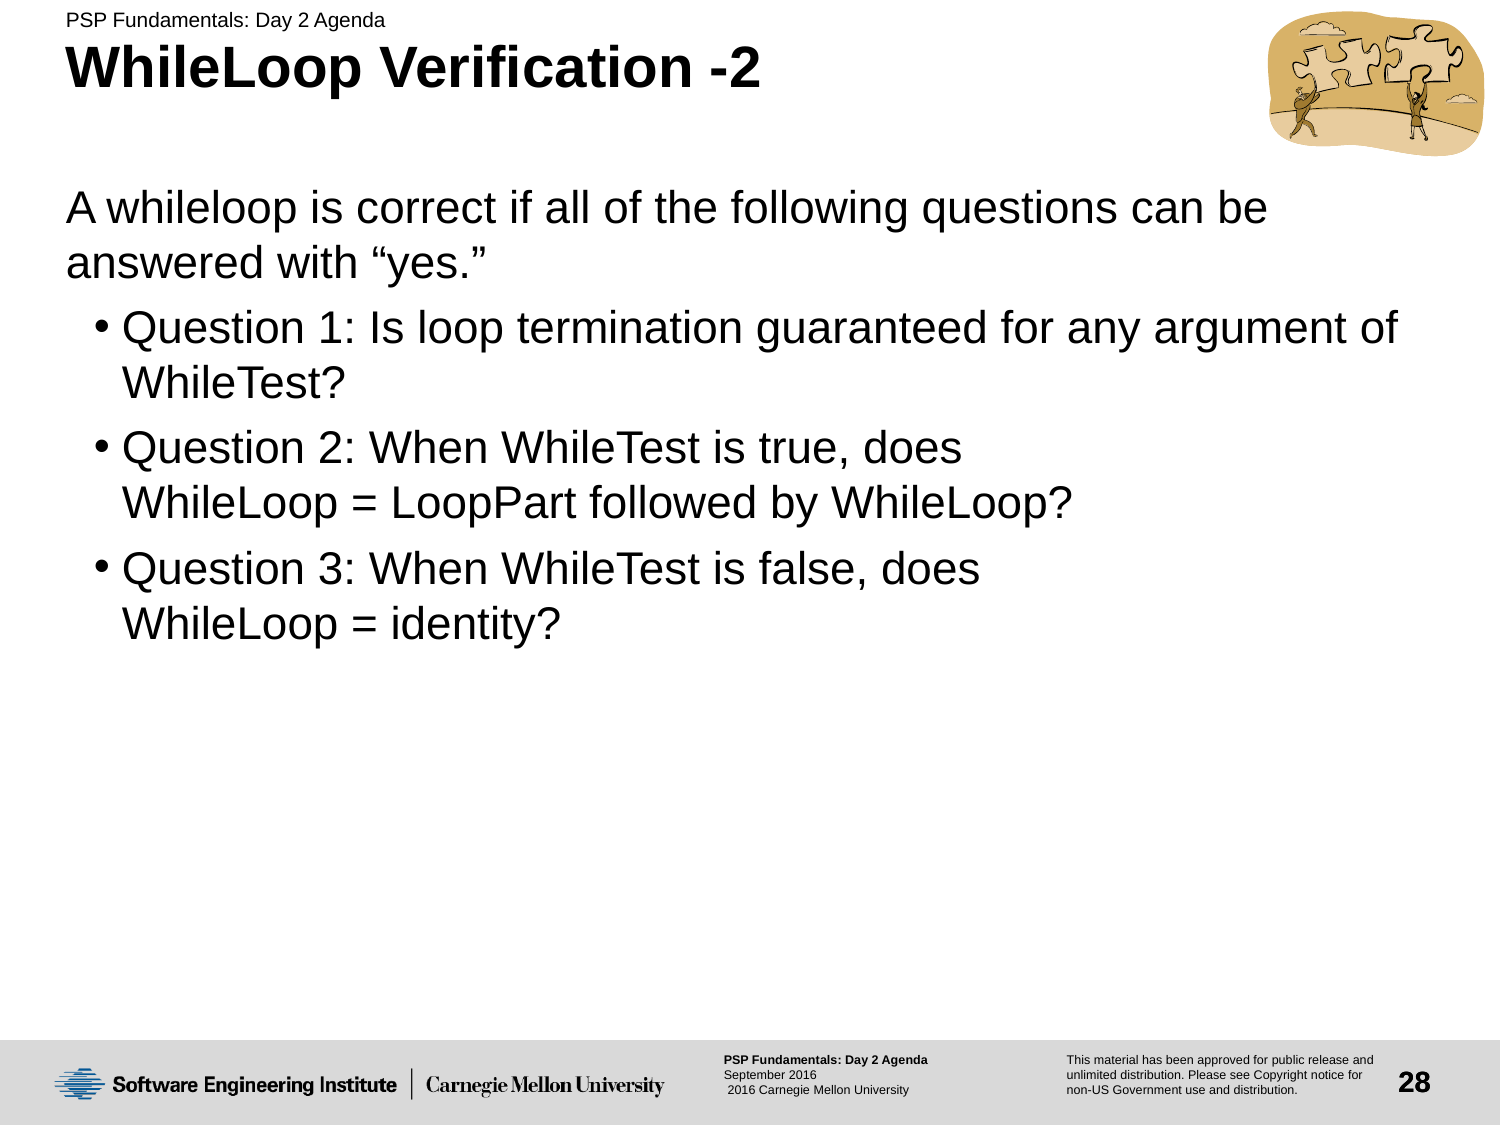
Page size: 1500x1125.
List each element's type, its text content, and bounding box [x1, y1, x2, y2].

title WhileLoop Verification -2 [65, 37, 1267, 148]
picture [1267, 11, 1486, 158]
list A whileloop is correct if all of the following questions can be answered with “yes.” Question 1: Is loop termination guaranteed for any argument of WhileTest? Question 2: When WhileTest is true, does WhileLoop = LoopPart followed by WhileLoop? Question 3: When WhileTest is false, does WhileLoop = identity? [65, 177, 1431, 1000]
picture [46, 1061, 673, 1104]
